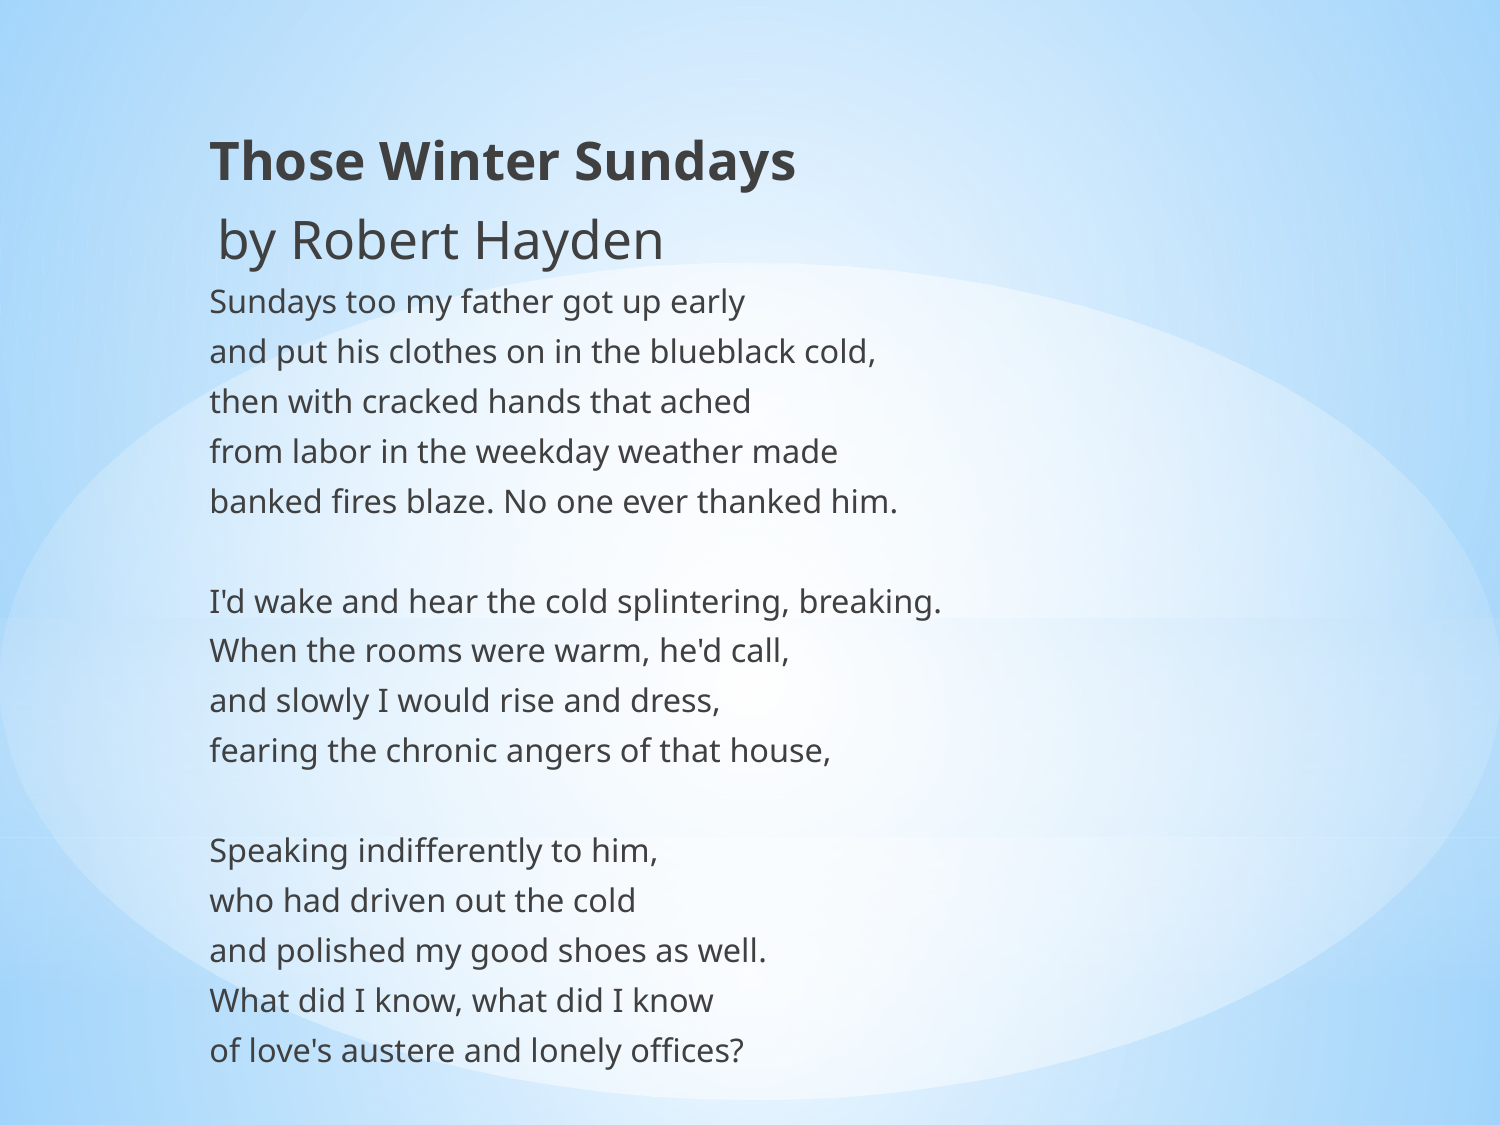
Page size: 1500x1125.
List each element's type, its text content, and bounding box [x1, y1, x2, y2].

list Those Winter Sundays by Robert Hayden Sundays too my father got up early and put his clothes on in the blueblack cold, then with cracked hands that ached from labor in the weekday weather made banked fires blaze. No one ever thanked him. I'd wake and hear the cold splintering, breaking. When the rooms were warm, he'd call, and slowly I would rise and dress, fearing the chronic angers of that house, Speaking indifferently to him, who had driven out the cold and polished my good shoes as well. What did I know, what did I know of love's austere and lonely offices? [187, 120, 1238, 1088]
